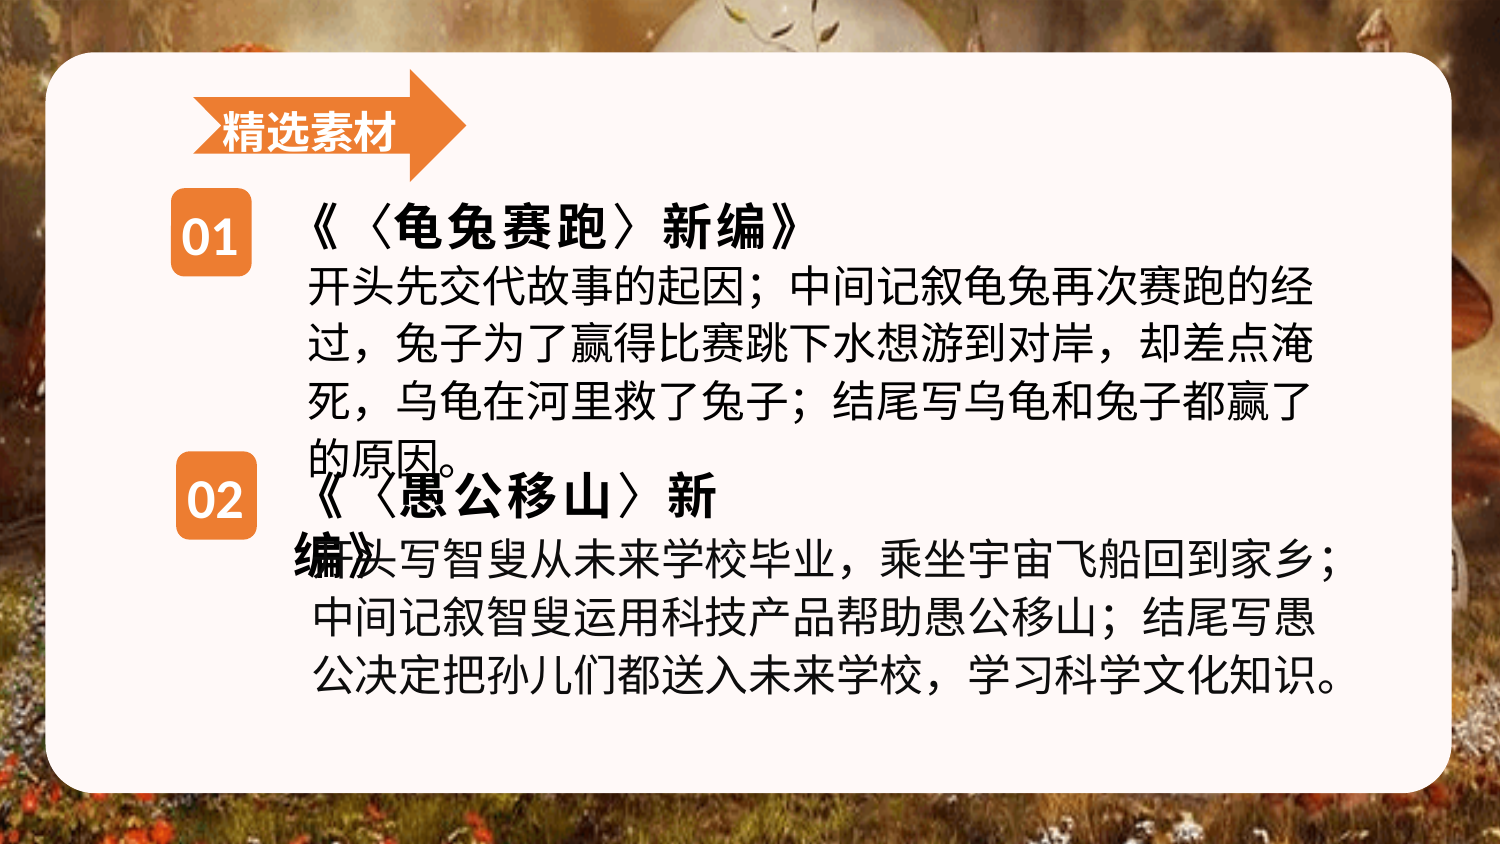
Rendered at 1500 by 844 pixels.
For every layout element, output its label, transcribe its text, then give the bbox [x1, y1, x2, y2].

text_box [408, 66, 468, 185]
text_box [190, 134, 211, 155]
text_box [190, 96, 211, 117]
picture [0, 0, 1500, 844]
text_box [171, 451, 1373, 710]
text_box 精选素材 [211, 83, 424, 164]
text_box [166, 188, 1368, 495]
